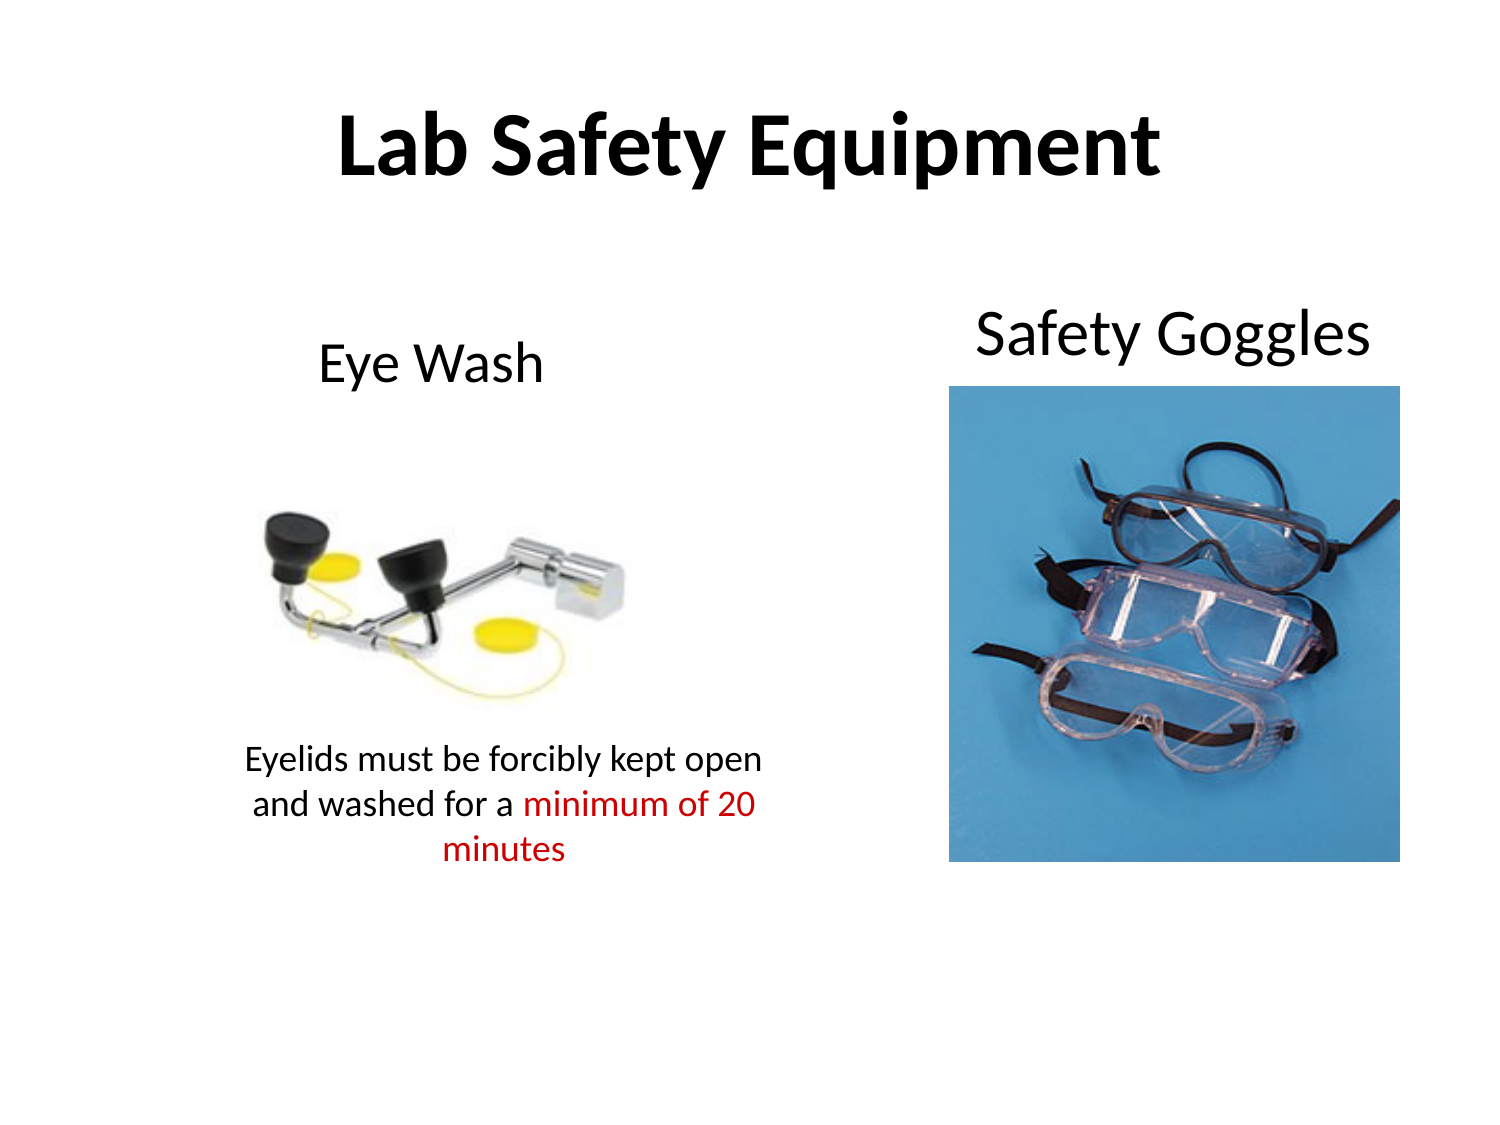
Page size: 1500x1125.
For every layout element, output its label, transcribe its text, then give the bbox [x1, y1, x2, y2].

text_box Eyelids must be forcibly kept open and washed for a minimum of 20 minutes [199, 726, 809, 877]
text_box Eye Wash [234, 316, 560, 402]
picture [948, 386, 1400, 862]
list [257, 409, 633, 786]
text_box Safety Goggles [949, 281, 1387, 369]
title Lab Safety Equipment [75, 45, 1425, 233]
